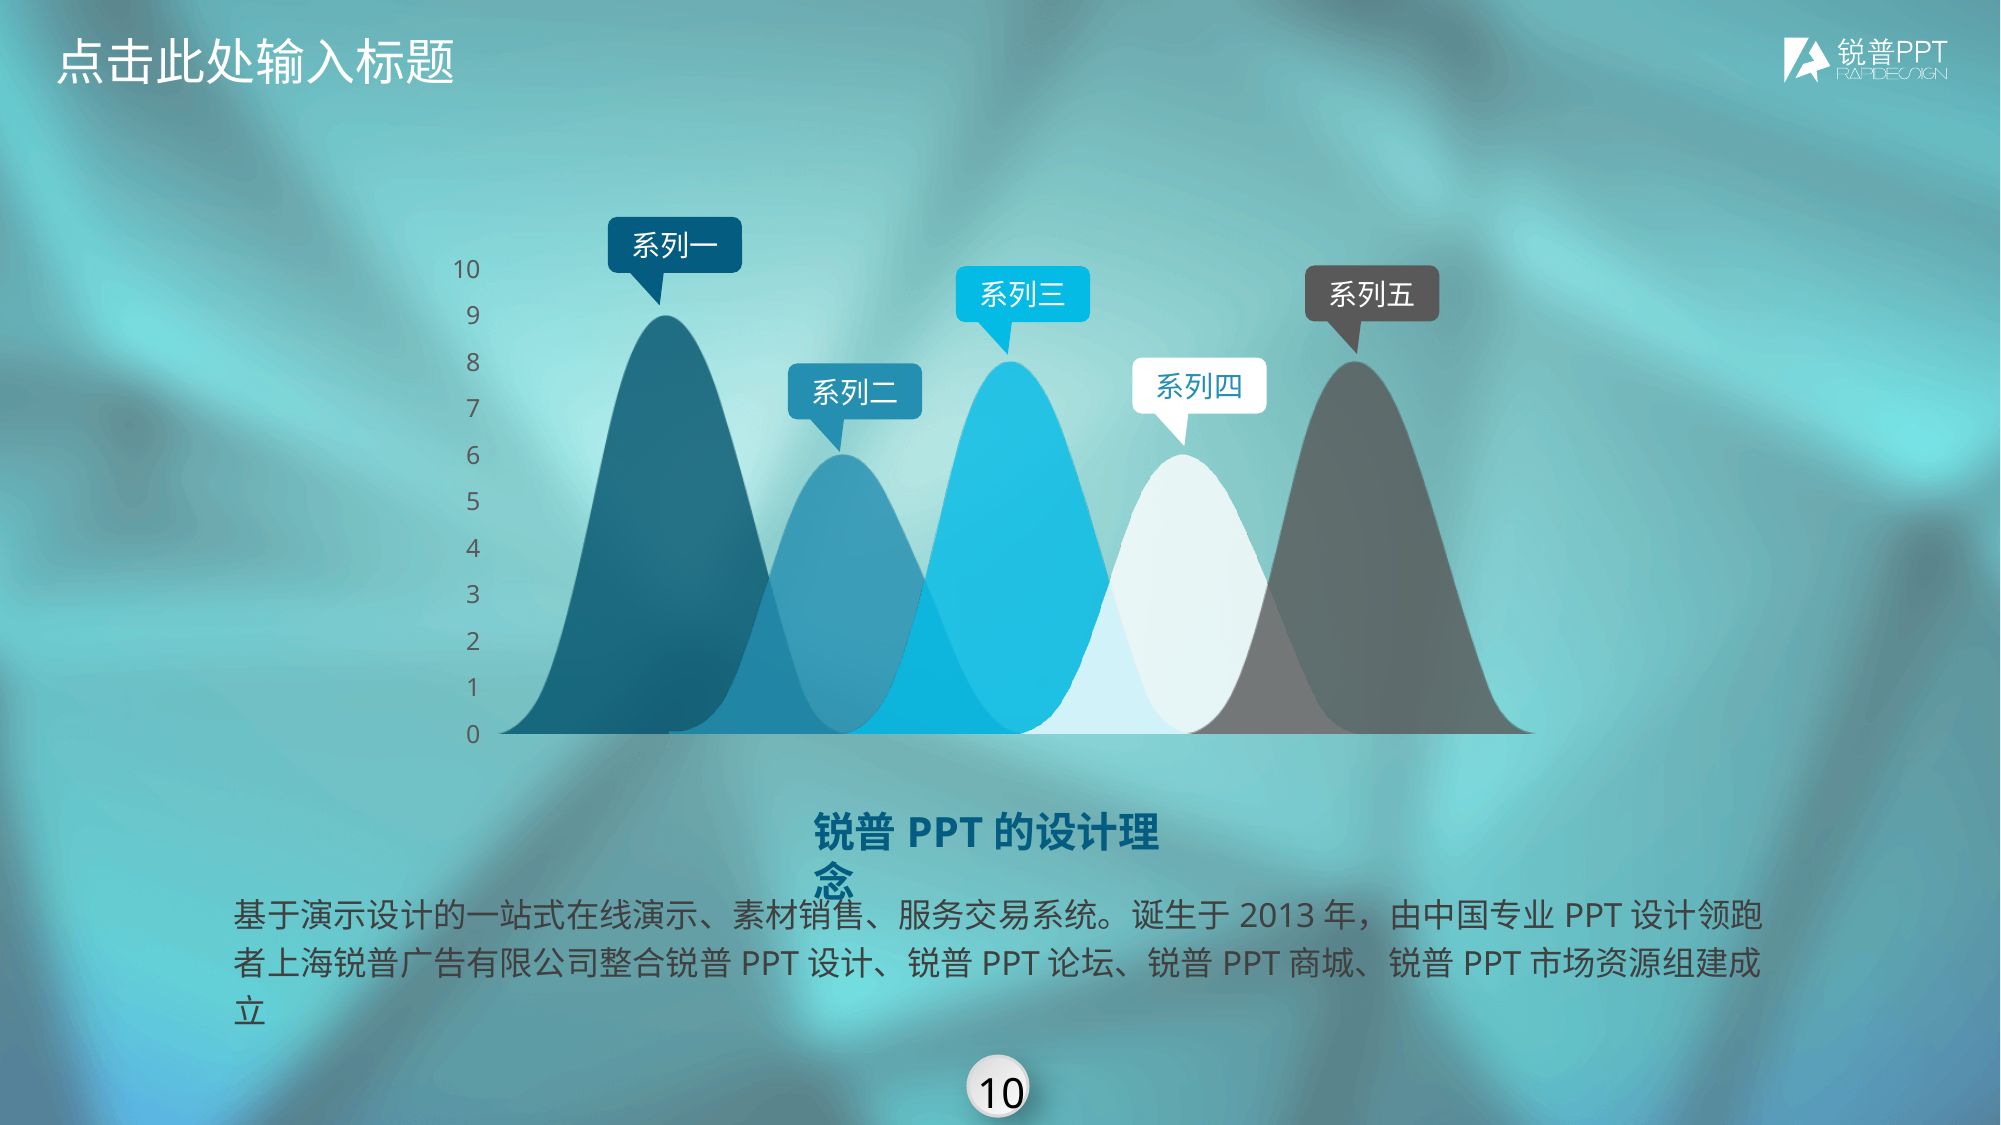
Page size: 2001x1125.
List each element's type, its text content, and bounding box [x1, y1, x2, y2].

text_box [962, 1056, 1040, 1125]
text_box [429, 216, 1571, 762]
picture [0, 0, 2001, 1125]
text_box 点击此处输入标题 [40, 23, 471, 99]
text_box 基于演示设计的一站式在线演示、素材销售、服务交易系统。诞生于2013年，由中国专业PPT设计领跑者上海锐普广告有限公司整合锐普PPT设计、锐普PPT论坛、锐普PPT商城、锐普PPT市场资源组建成立 [219, 878, 1781, 1038]
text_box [1784, 37, 1948, 83]
text_box 锐普PPT的设计理念 [798, 798, 1202, 914]
